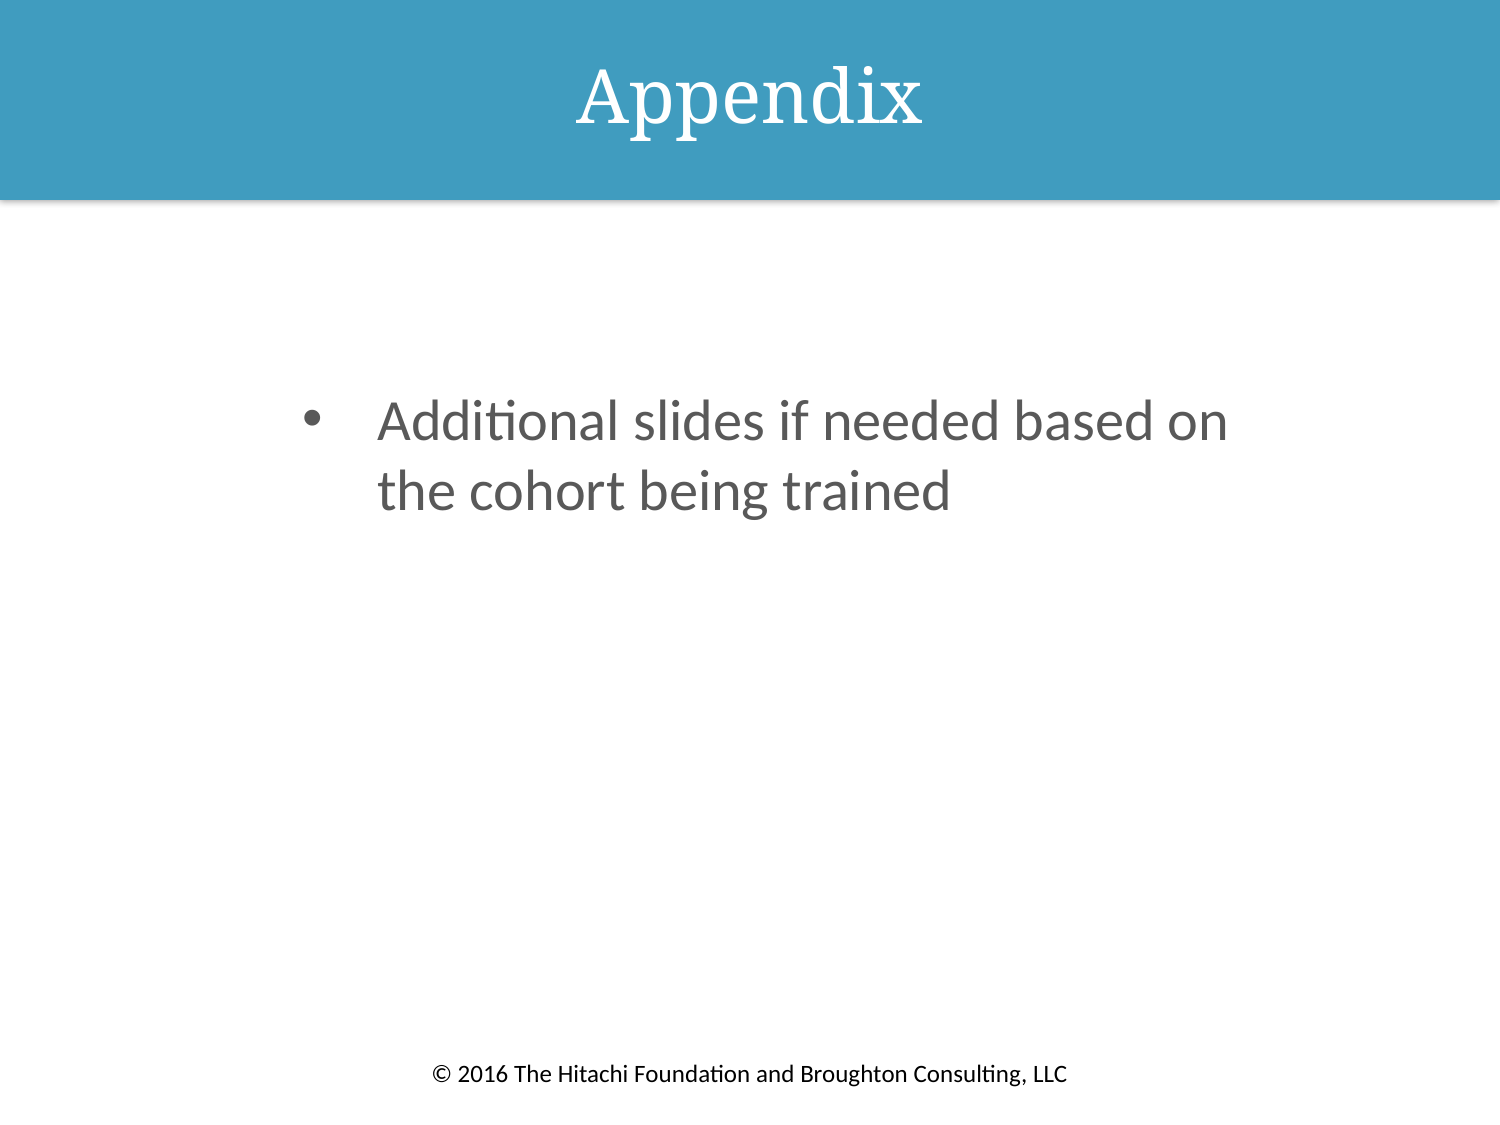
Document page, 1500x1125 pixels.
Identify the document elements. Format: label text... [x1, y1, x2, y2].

text_box Additional slides if needed based on the cohort being trained [287, 374, 1300, 530]
title Appendix [112, 24, 1388, 163]
